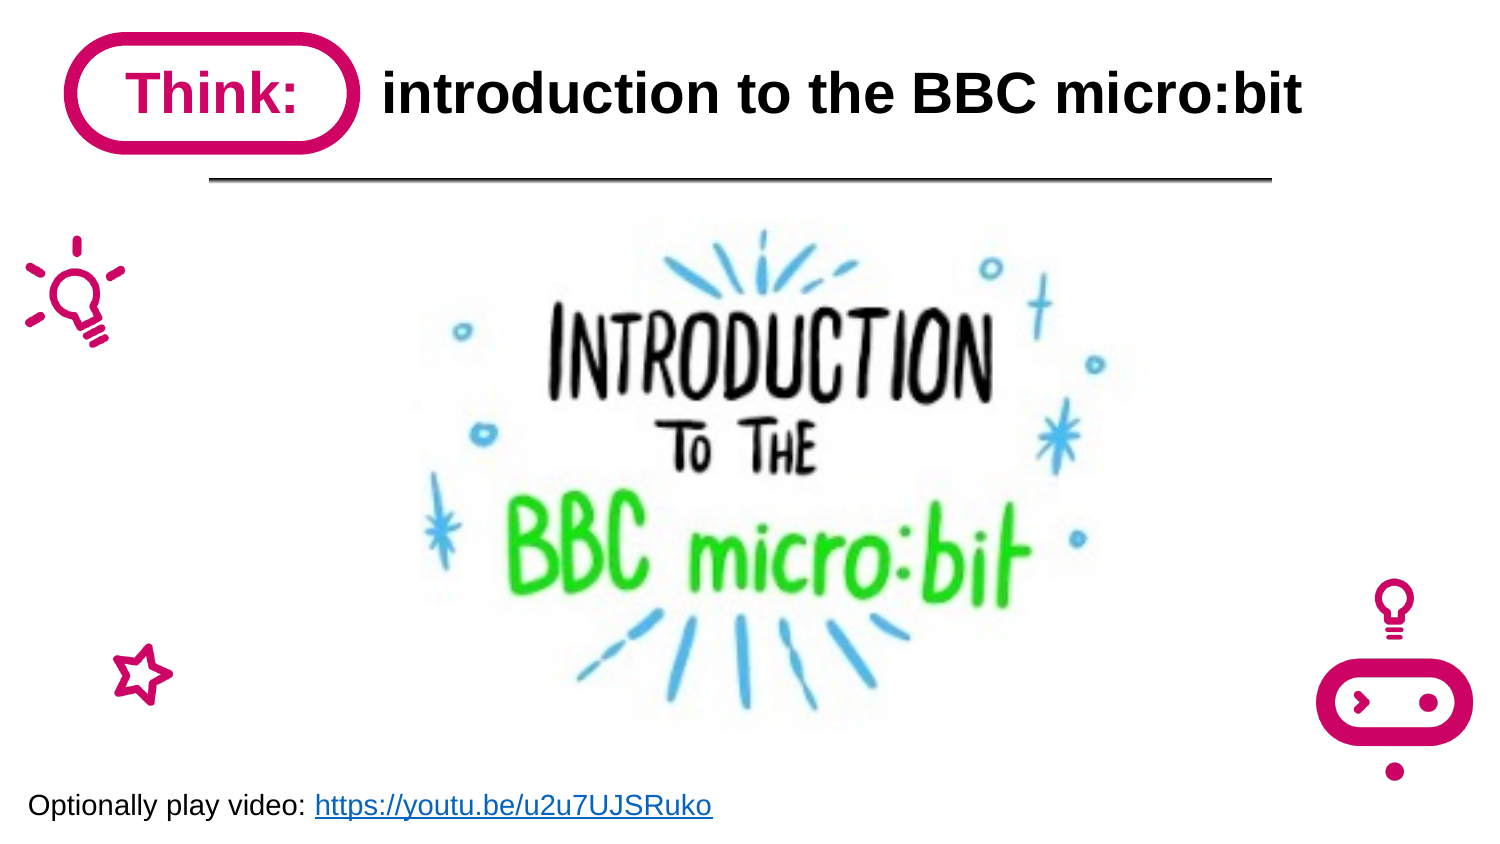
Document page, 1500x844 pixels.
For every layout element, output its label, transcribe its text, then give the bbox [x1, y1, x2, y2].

picture [25, 235, 125, 348]
picture [1316, 578, 1473, 781]
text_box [208, 178, 1273, 780]
picture [113, 643, 173, 706]
title Think: introduction to the BBC micro:bit [117, 32, 1318, 157]
text_box [69, 37, 355, 149]
text_box Optionally play video: https://youtu.be/u2u7UJSRuko [13, 778, 1259, 829]
